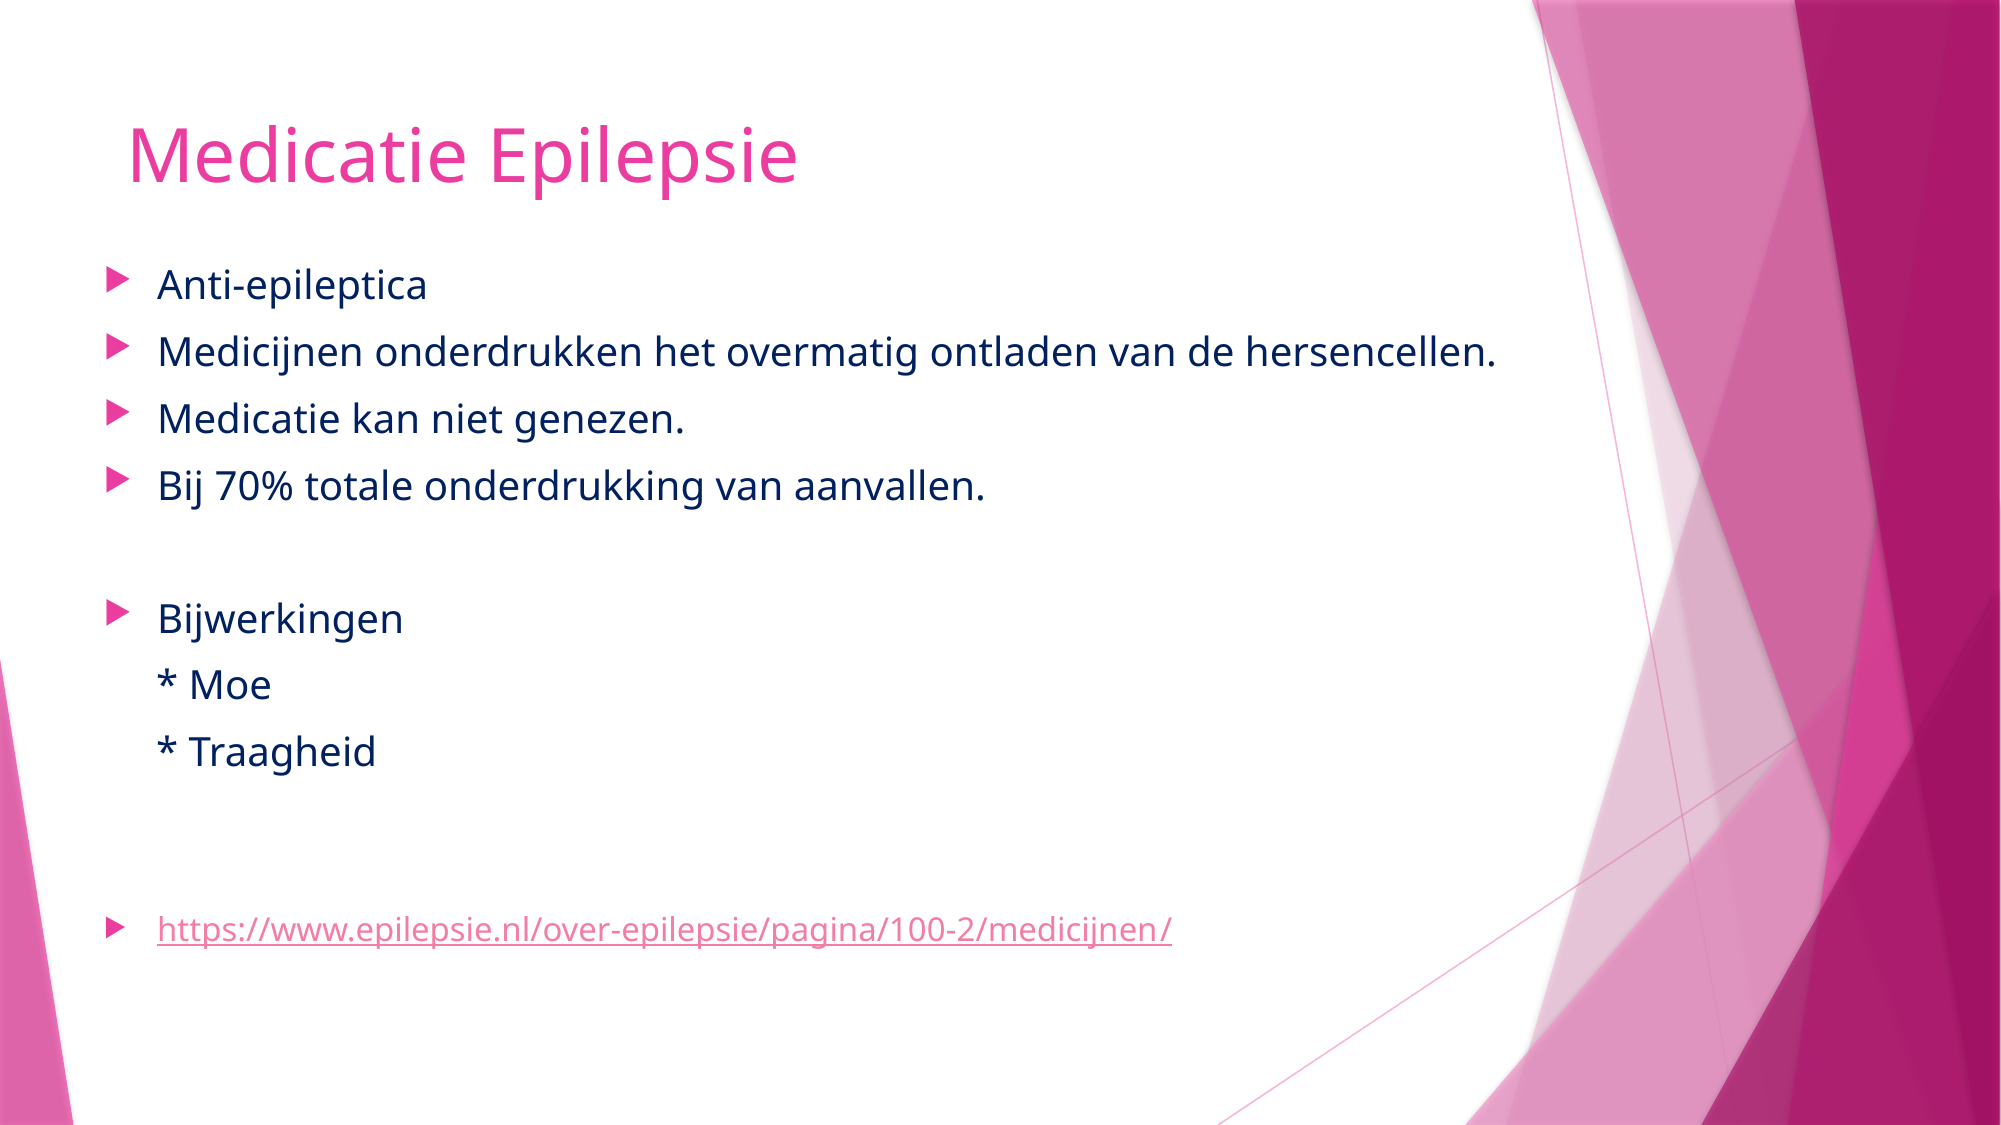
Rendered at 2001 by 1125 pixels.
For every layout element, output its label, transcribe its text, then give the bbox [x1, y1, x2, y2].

list Anti-epileptica Medicijnen onderdrukken het overmatig ontladen van de hersencellen. Medicatie kan niet genezen. Bij 70% totale onderdrukking van aanvallen. Bijwerkingen * Moe * Traagheid https://www.epilepsie.nl/over-epilepsie/pagina/100-2/medicijnen/ [88, 252, 1522, 992]
title Medicatie Epilepsie [111, 99, 1522, 252]
